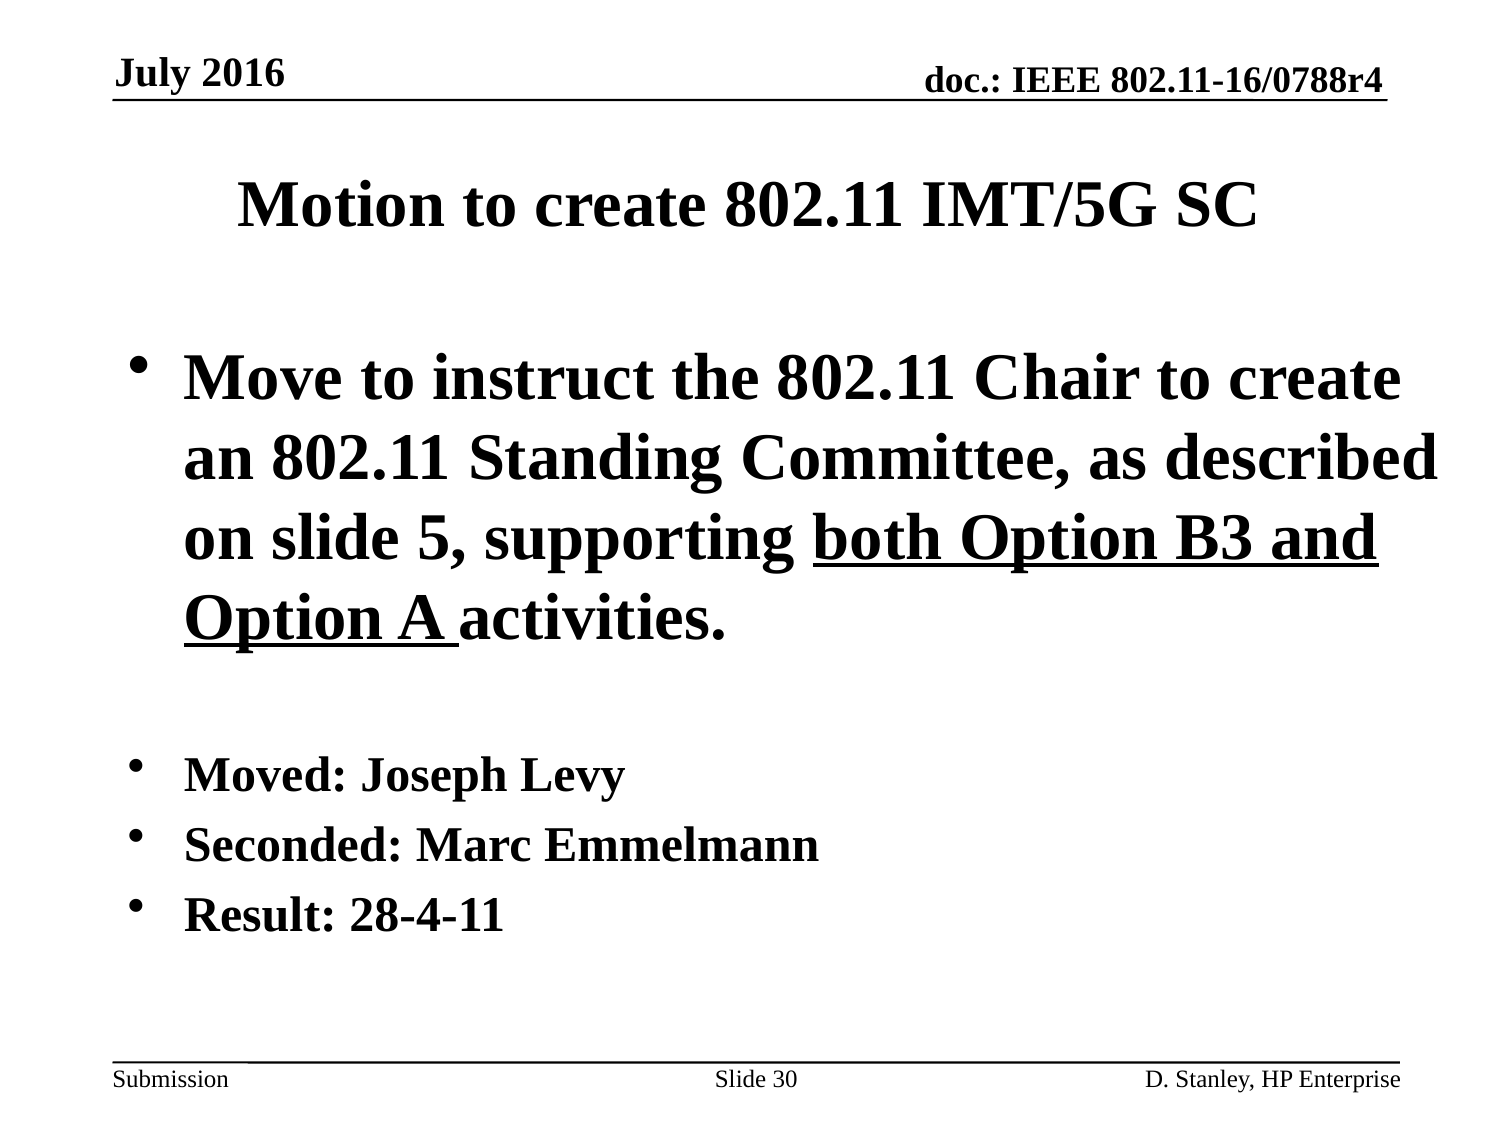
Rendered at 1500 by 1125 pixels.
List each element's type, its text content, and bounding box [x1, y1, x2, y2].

list Move to instruct the 802.11 Chair to create an 802.11 Standing Committee, as described on slide 5, supporting both Option B3 and Option A activities. Moved: Joseph Levy Seconded: Marc Emmelmann Result: 28-4-11 [112, 324, 1463, 1038]
title Motion to create 802.11 IMT/5G SC [112, 112, 1388, 288]
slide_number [114, 49, 423, 95]
footer D. Stanley, HP Enterprise [878, 1061, 1402, 1093]
slide_number Slide 30 [712, 1061, 800, 1093]
